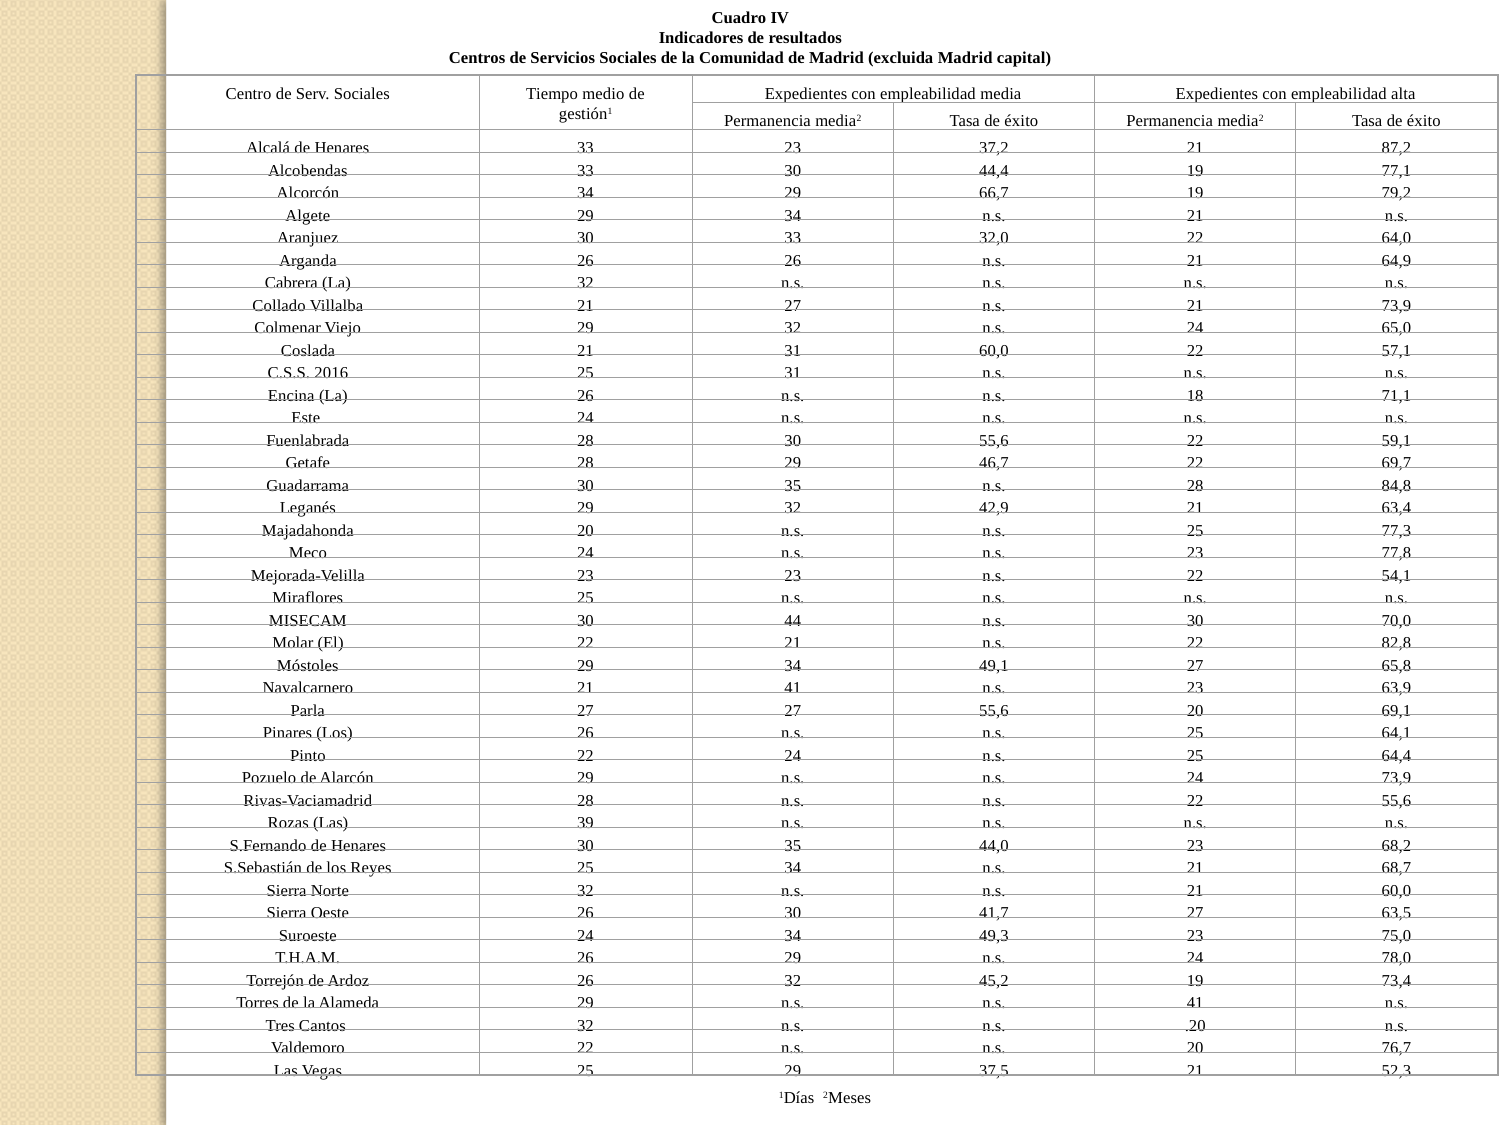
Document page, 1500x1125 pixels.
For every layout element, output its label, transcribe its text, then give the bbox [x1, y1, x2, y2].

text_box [135, 74, 1499, 1076]
text_box Cuadro IV Indicadores de resultados Centros de Servicios Sociales de la Comunidad de Madrid (excluida Madrid capital) [0, 0, 1500, 75]
text_box 1Días 2Meses [99, 1079, 1500, 1125]
